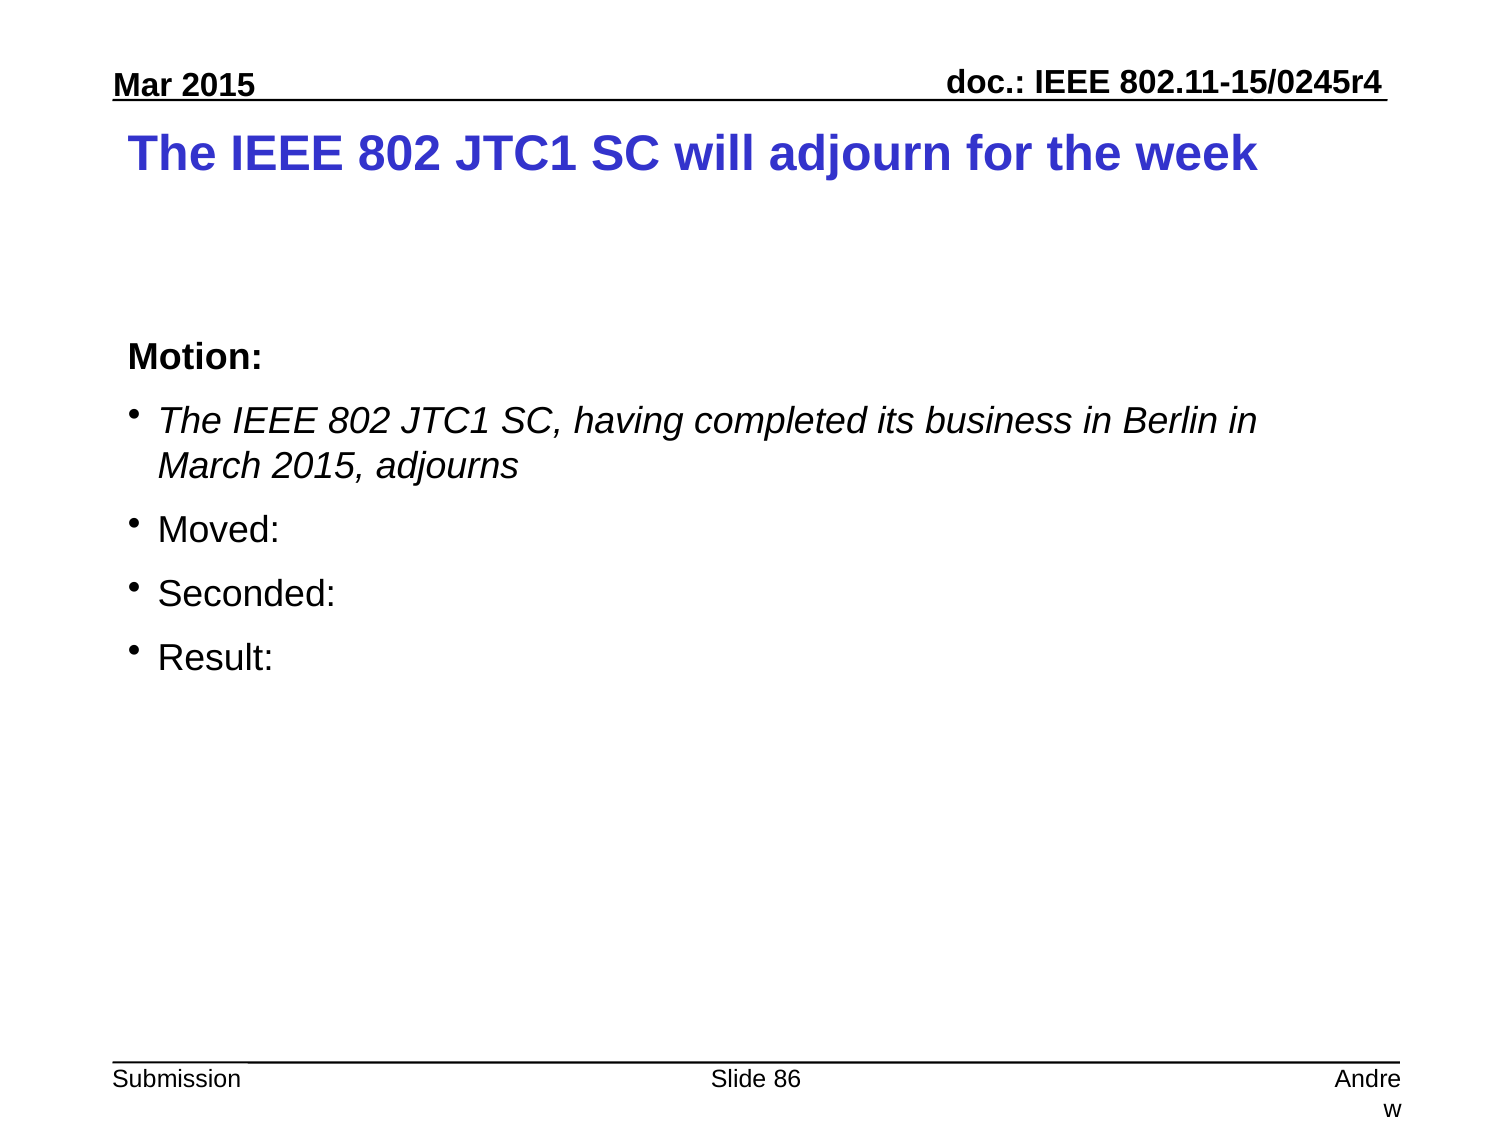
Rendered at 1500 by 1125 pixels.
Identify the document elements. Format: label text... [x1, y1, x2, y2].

footer Andrew Myles, Cisco [1320, 1061, 1402, 1093]
title The IEEE 802 JTC1 SC will adjourn for the week [112, 112, 1388, 288]
list Motion: The IEEE 802 JTC1 SC, having completed its business in Berlin in March 2015, adjourns Moved: Seconded: Result: [112, 324, 1388, 1000]
slide_number Slide 86 [709, 1061, 803, 1093]
